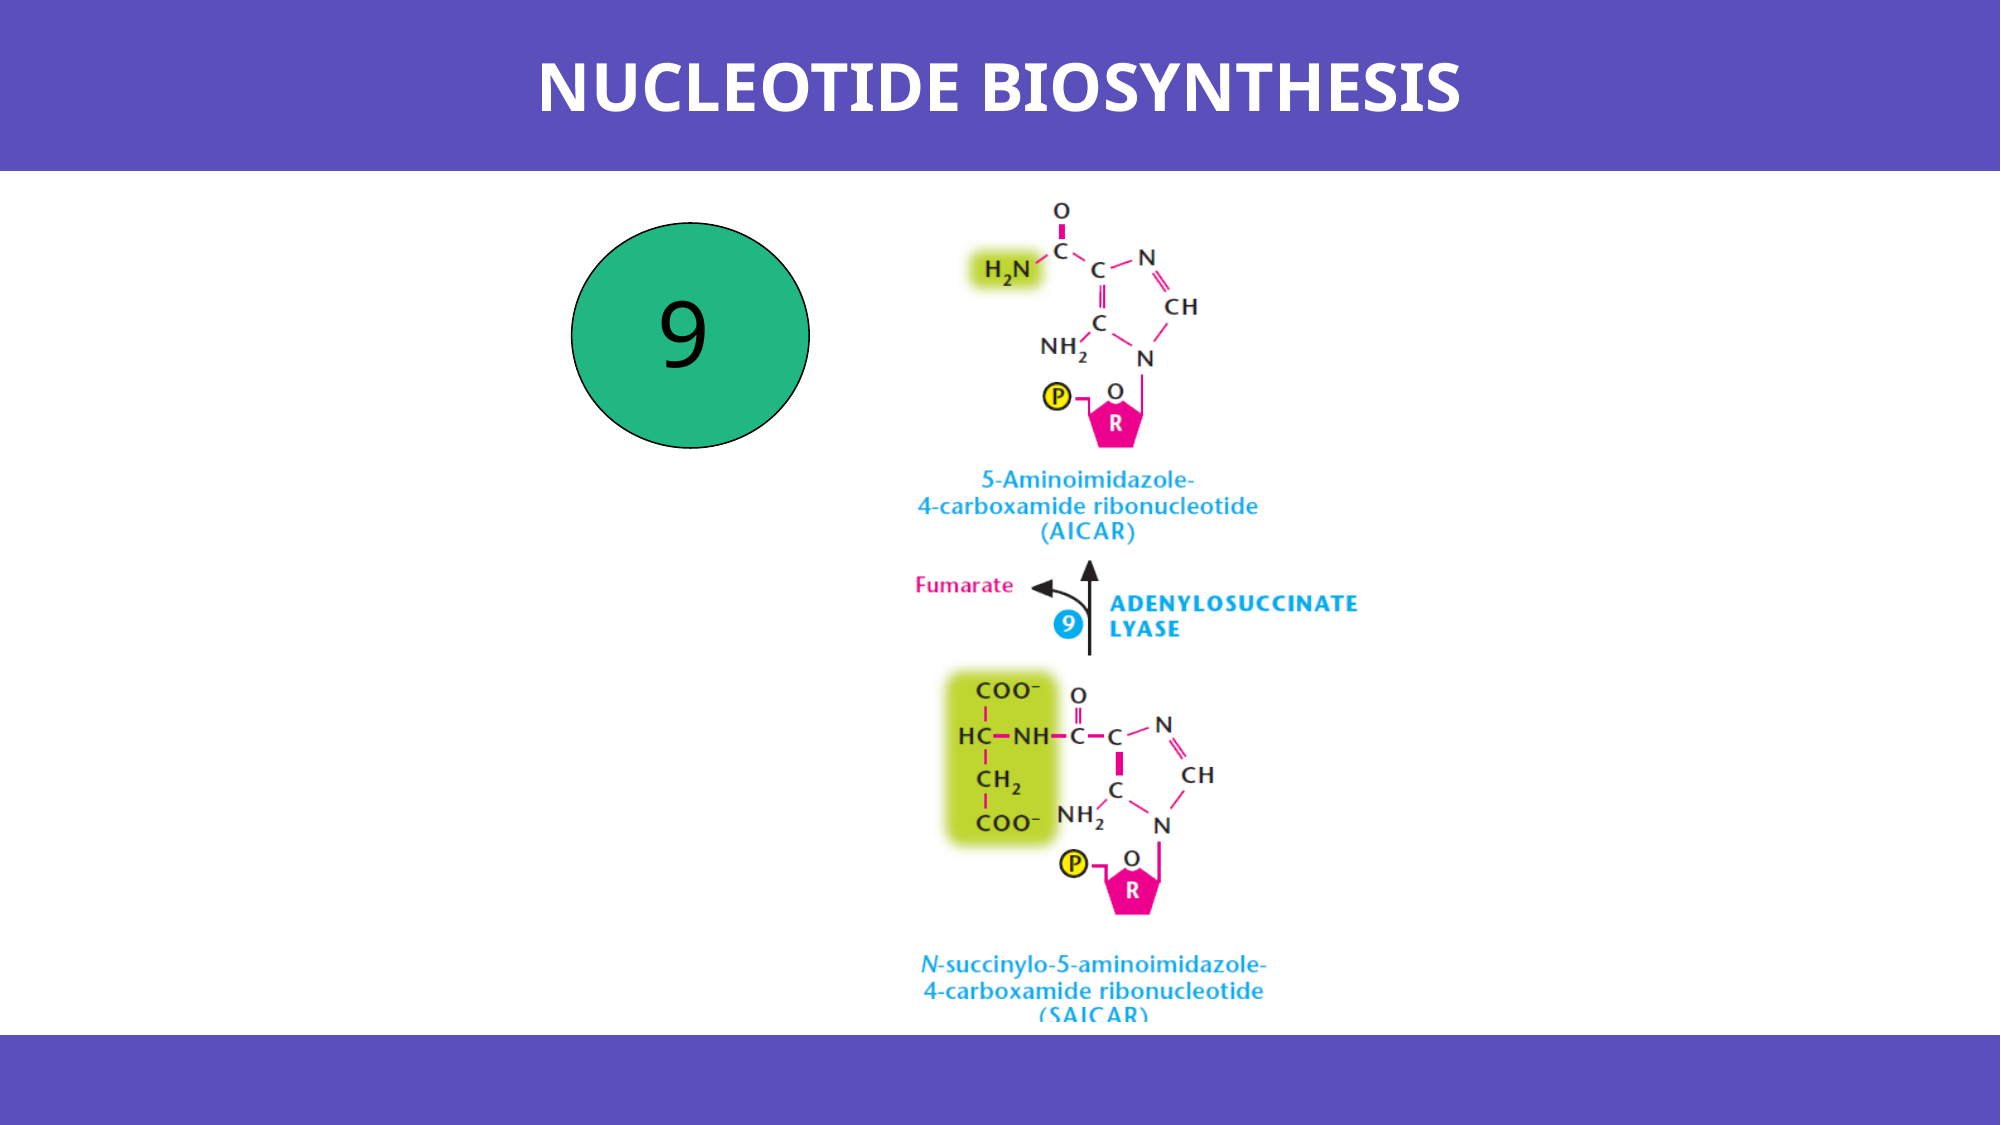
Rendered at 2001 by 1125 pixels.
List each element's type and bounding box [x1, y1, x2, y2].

picture [828, 185, 1392, 1022]
picture [0, 0, 2000, 171]
text_box [571, 222, 810, 448]
picture [0, 1035, 2000, 1125]
